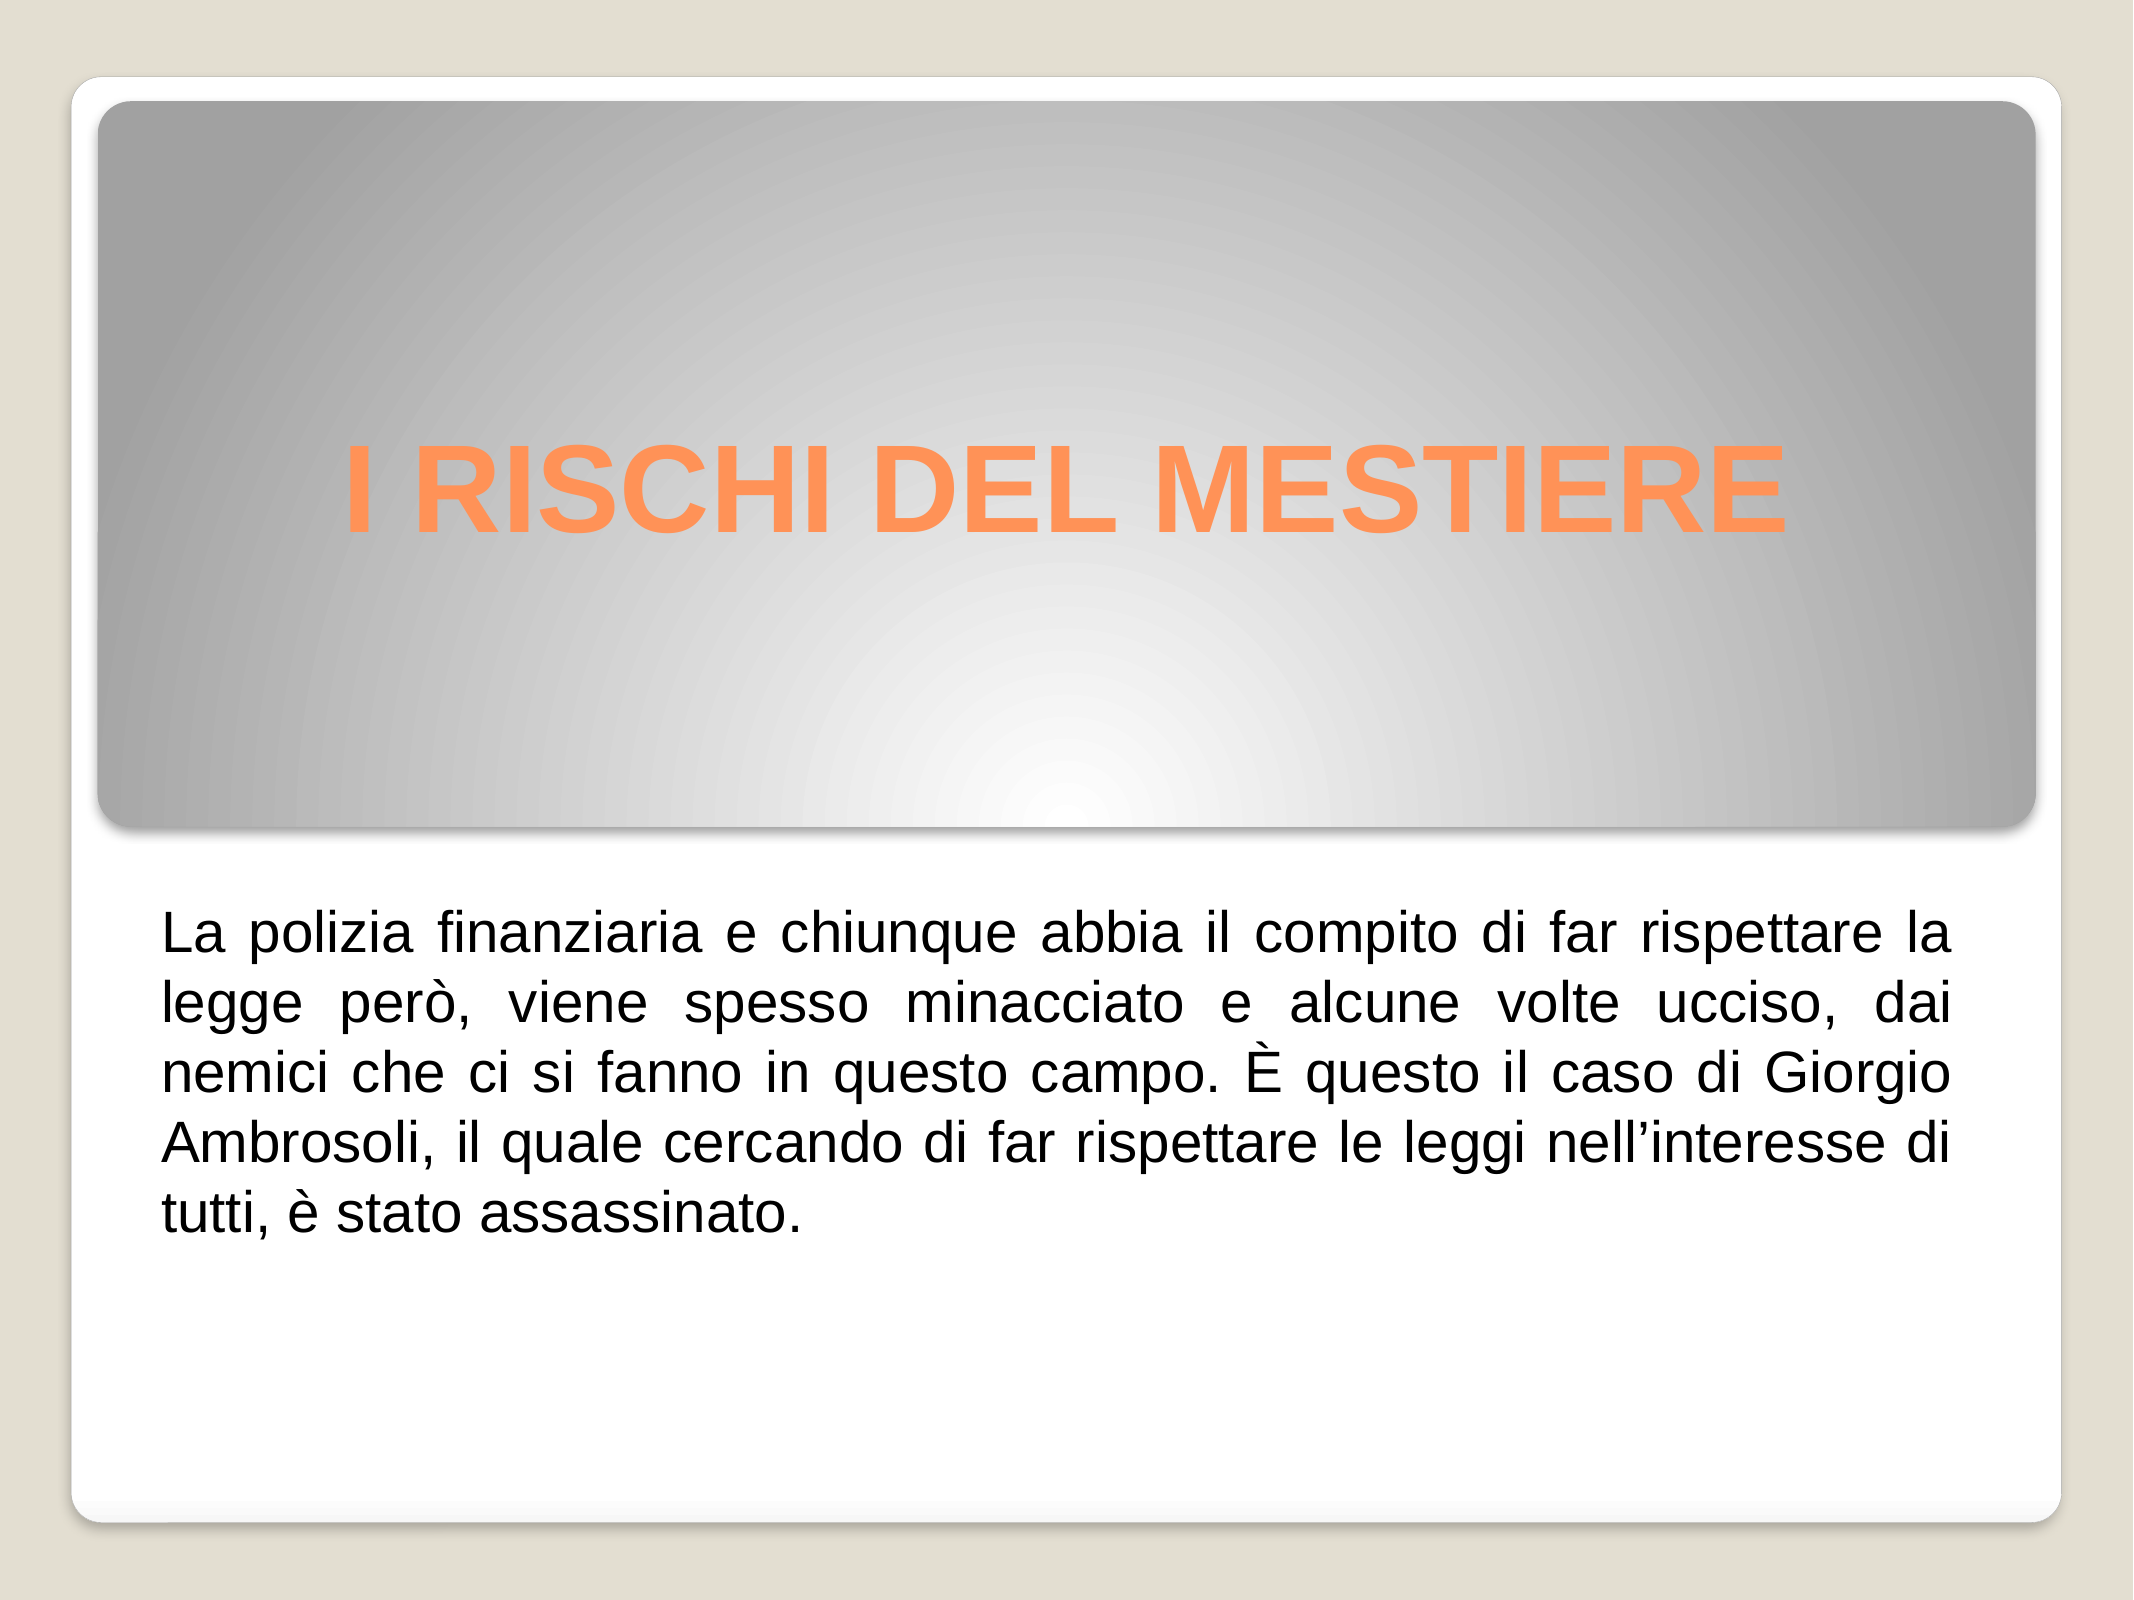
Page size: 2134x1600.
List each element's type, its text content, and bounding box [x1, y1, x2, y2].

title I RISCHI DEL MESTIERE [208, 374, 1925, 568]
subtitle La polizia finanziaria e chiunque abbia il compito di far rispettare la legge però, viene spesso minacciato e alcune volte ucciso, dai nemici che ci si fanno in questo campo. È questo il caso di Giorgio Ambrosoli, il quale cercando di far rispettare le leggi nell’interesse di tutti, è stato assassinato. [109, 894, 1977, 1285]
